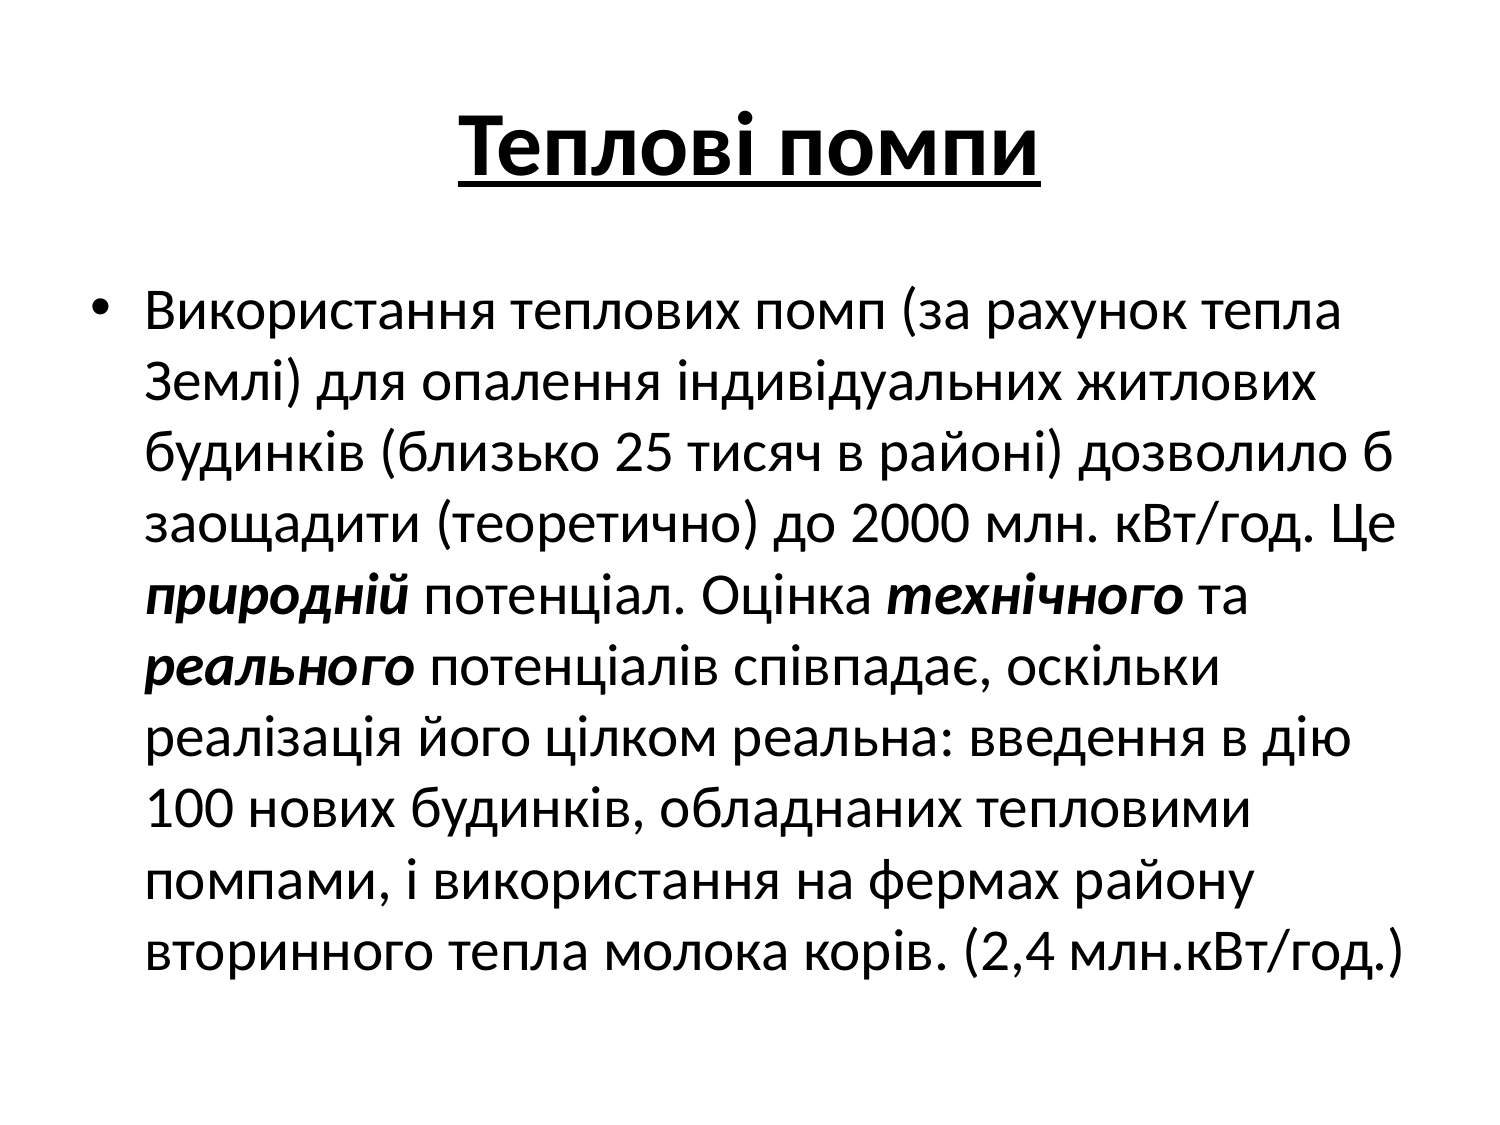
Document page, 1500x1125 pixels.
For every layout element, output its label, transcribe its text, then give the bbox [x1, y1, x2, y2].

title Теплові помпи [75, 45, 1425, 233]
list Використання теплових помп (за рахунок тепла Землі) для опалення індивідуальних житлових будинків (близько 25 тисяч в районі) дозволило б заощадити (теоретично) до 2000 млн. кВт/год. Це природній потенціал. Оцінка технічного та реального потенціалів співпадає, оскільки реалізація його цілком реальна: введення в дію 100 нових будинків, обладнаних тепловими помпами, і використання на фермах району вторинного тепла молока корів. (2,4 млн.кВт/год.) [75, 262, 1425, 1005]
